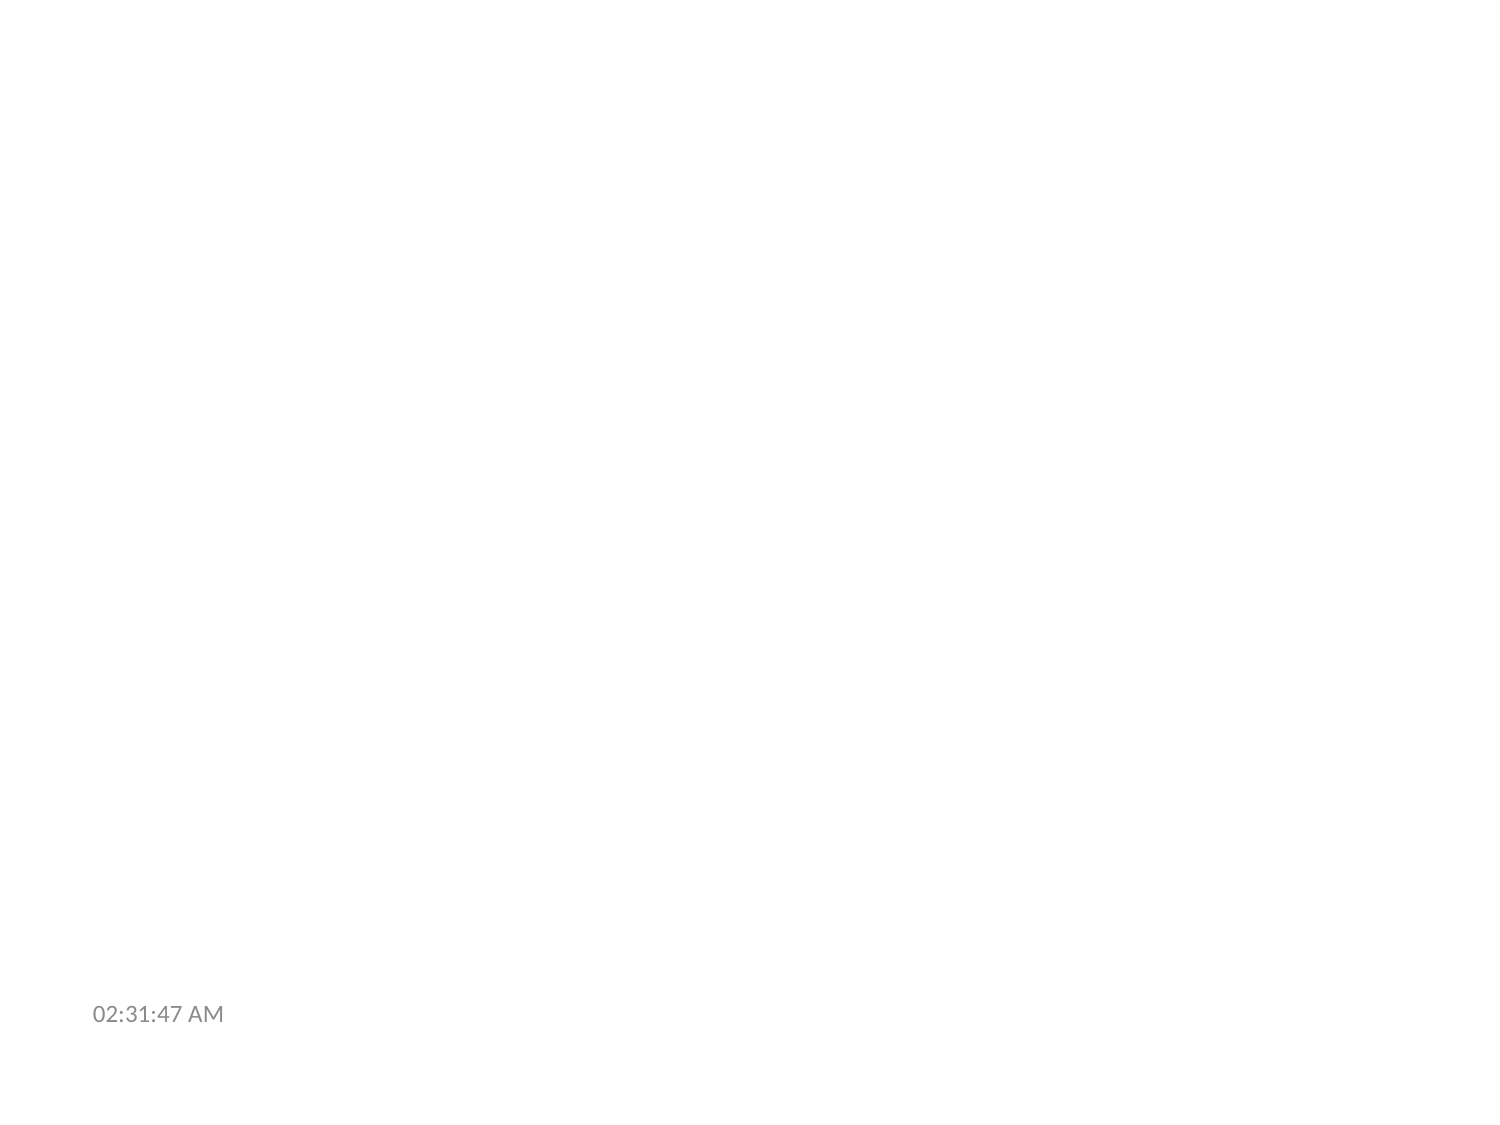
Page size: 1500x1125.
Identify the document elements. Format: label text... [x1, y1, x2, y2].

text_box 3:35:09 PM [77, 982, 428, 1043]
